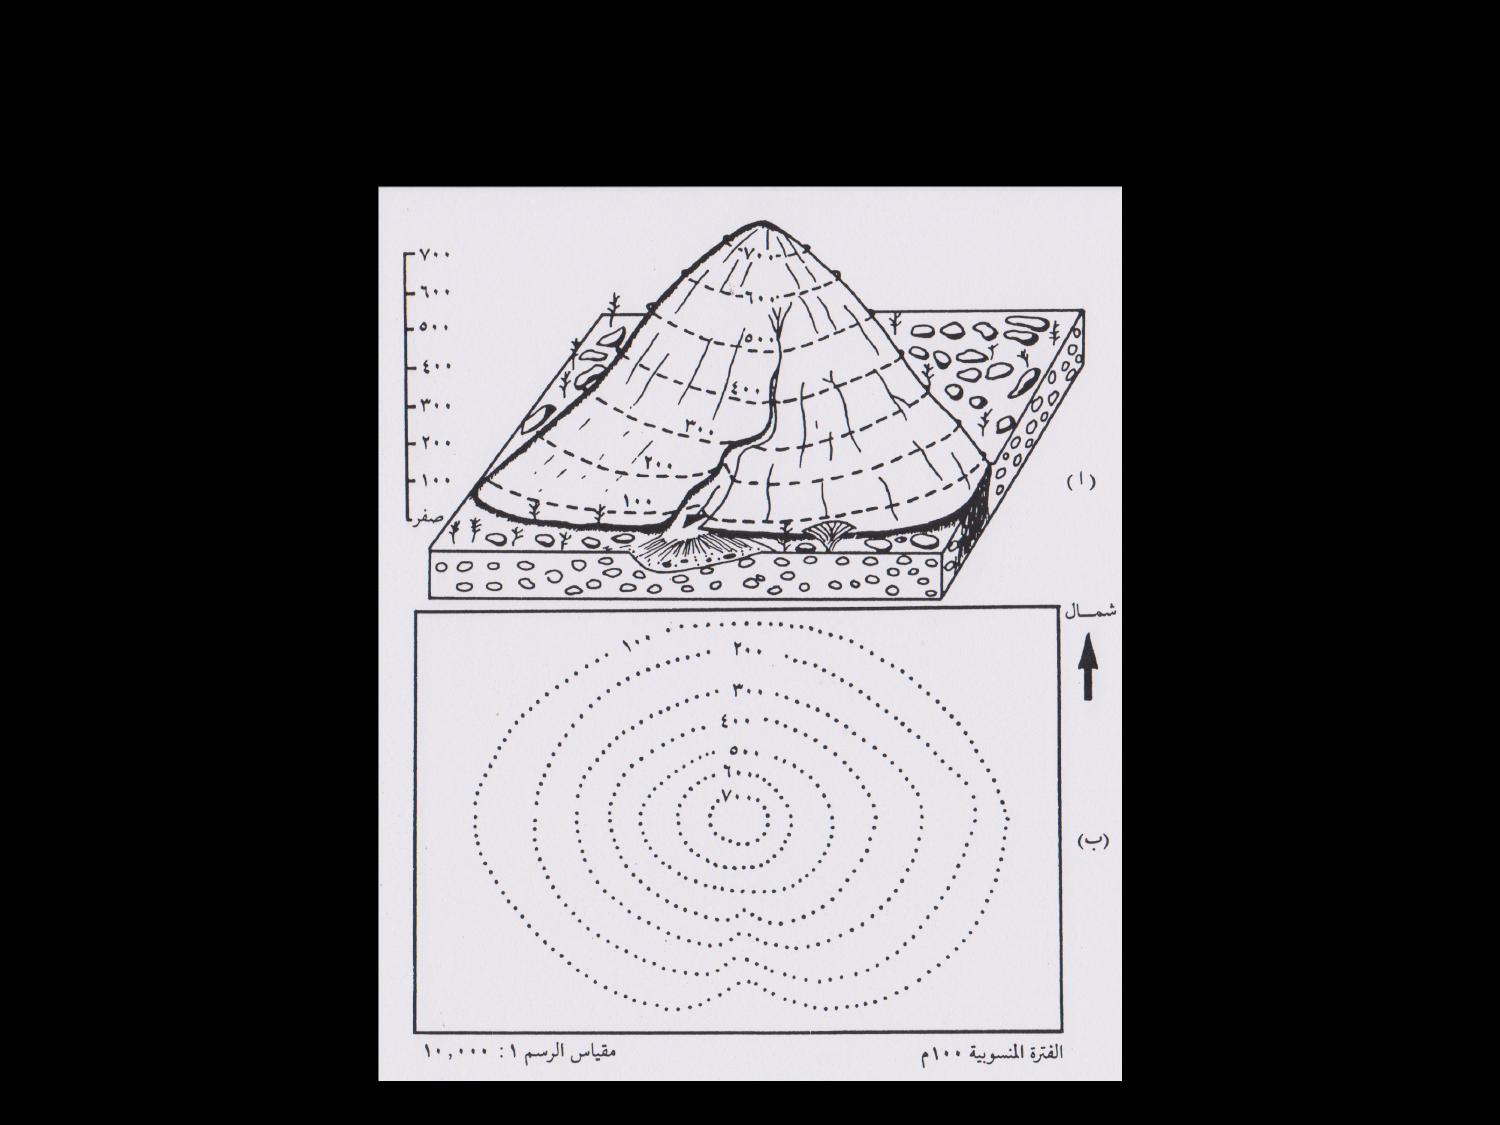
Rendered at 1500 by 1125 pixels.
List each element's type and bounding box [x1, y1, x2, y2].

picture [379, 1006, 1122, 1081]
list [302, 262, 1198, 1006]
picture [379, 187, 1122, 262]
